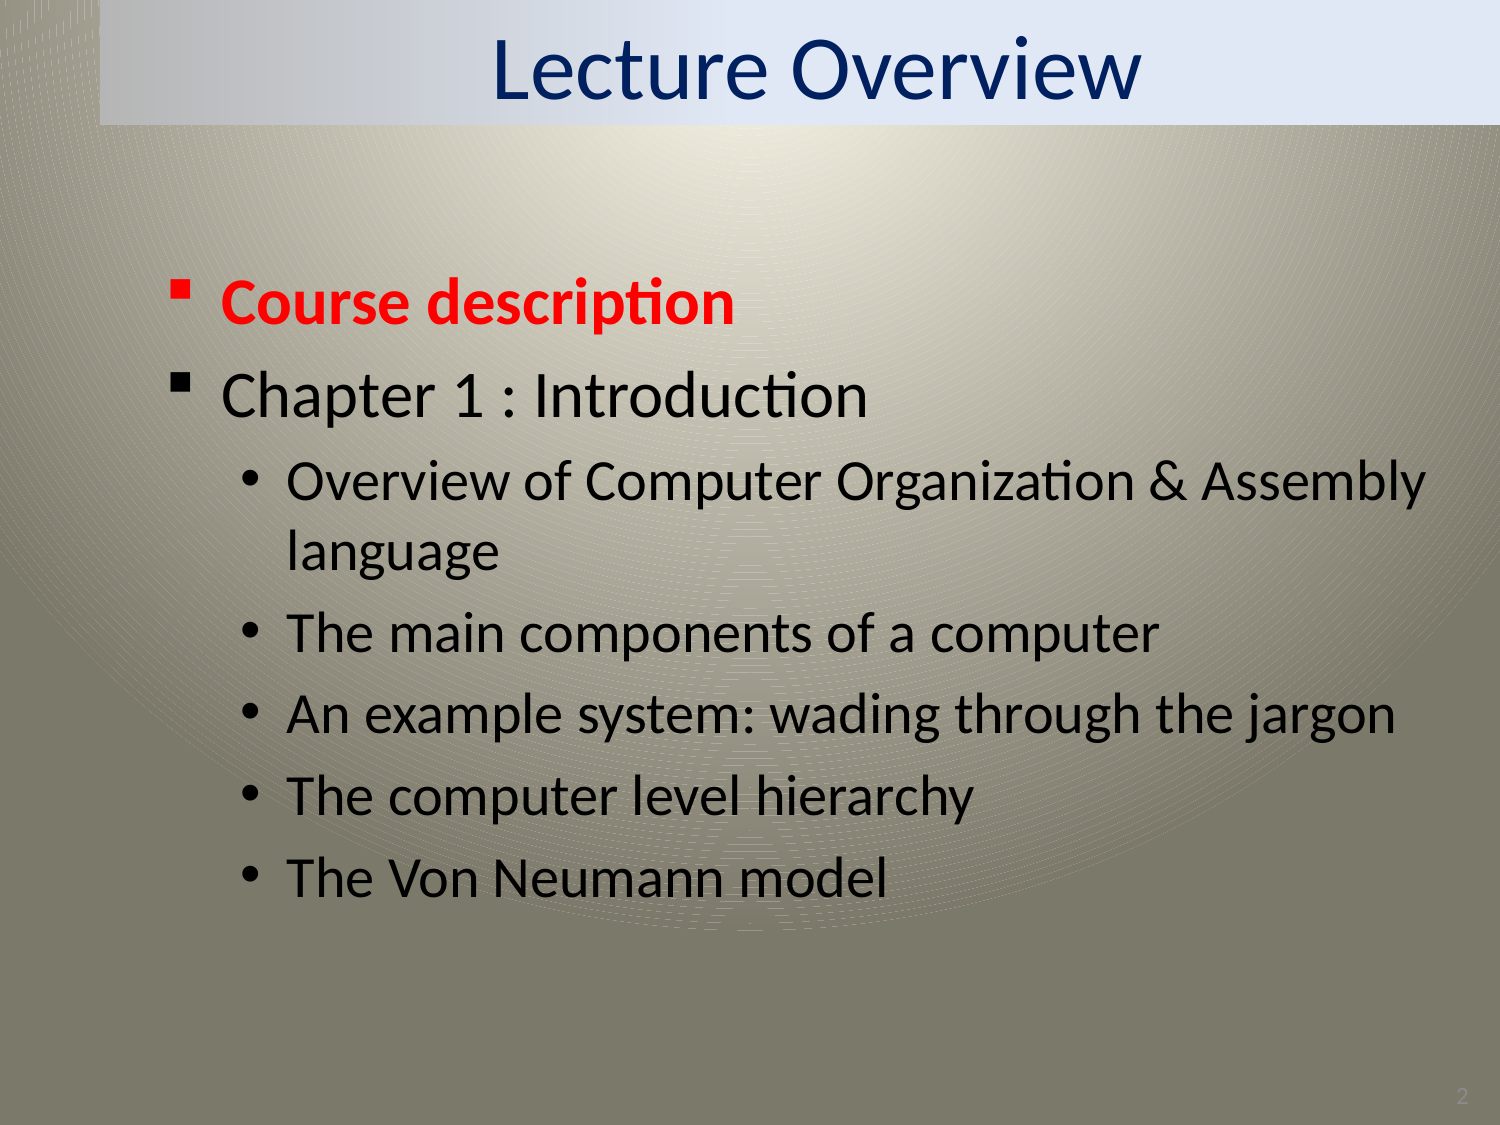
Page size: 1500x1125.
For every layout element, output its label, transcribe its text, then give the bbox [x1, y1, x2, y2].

list Course description Chapter 1 : Introduction Overview of Computer Organization & Assembly language The main components of a computer An example system: wading through the jargon The computer level hierarchy The Von Neumann model [150, 249, 1488, 993]
title Lecture Overview [135, 0, 1500, 125]
